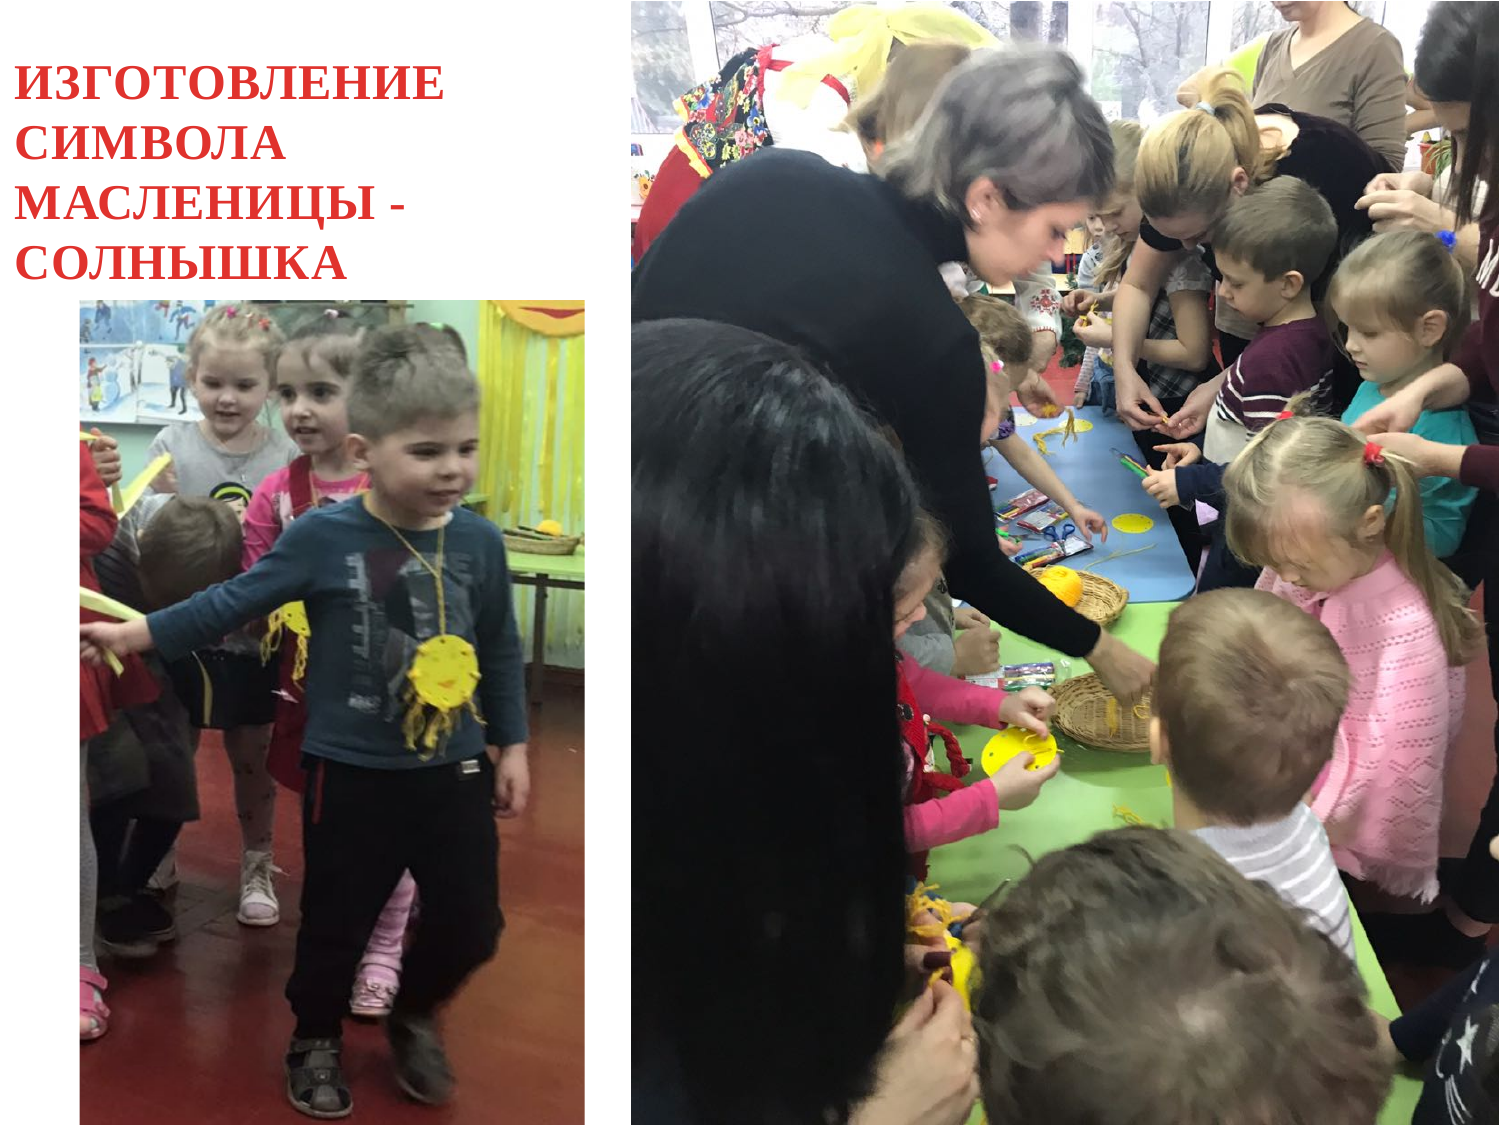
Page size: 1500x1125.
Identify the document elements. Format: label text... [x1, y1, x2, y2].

text_box ИЗГОТОВЛЕНИЕ СИМВОЛА МАСЛЕНИЦЫ - СОЛНЫШКА [0, 42, 626, 298]
picture [79, 299, 585, 1125]
picture [631, 1, 1500, 1125]
